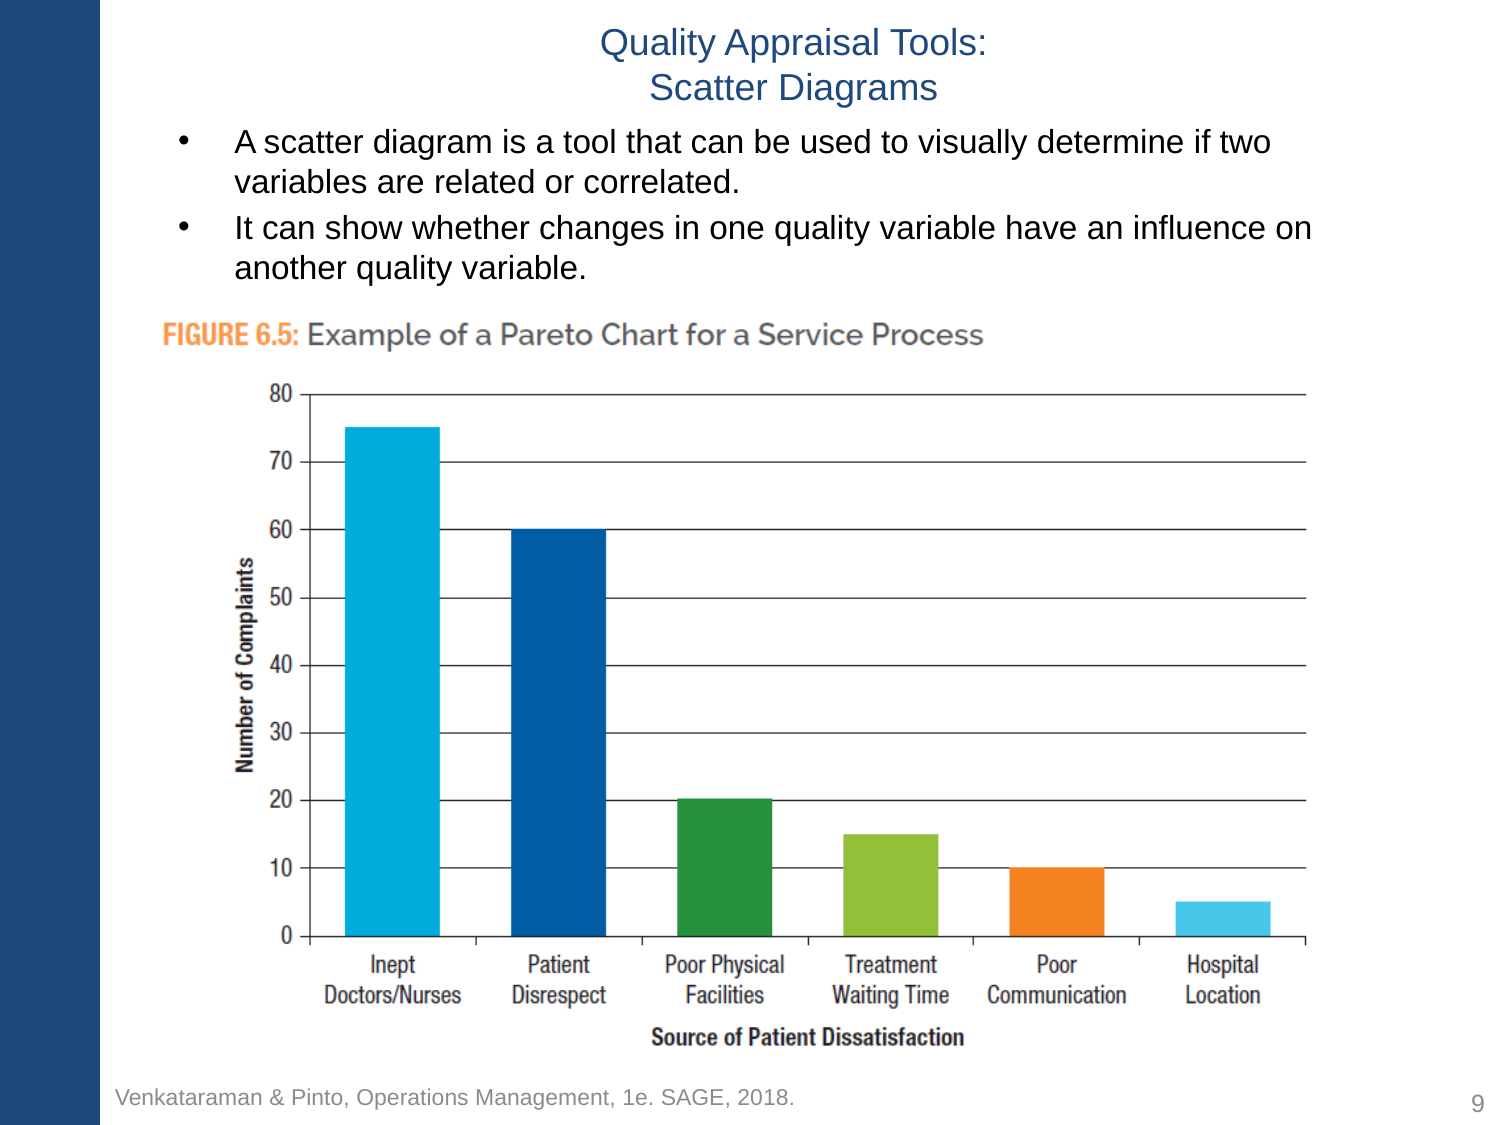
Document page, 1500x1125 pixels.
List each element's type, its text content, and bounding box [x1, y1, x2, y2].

slide_number 9 [1449, 1076, 1500, 1125]
title Quality Appraisal Tools: Scatter Diagrams [162, 0, 1425, 125]
picture [149, 299, 1426, 1063]
footer Venkataraman & Pinto, Operations Management, 1e. SAGE, 2018. [99, 1074, 1063, 1125]
list A scatter diagram is a tool that can be used to visually determine if two variables are related or correlated. It can show whether changes in one quality variable have an influence on another quality variable. [163, 112, 1426, 288]
